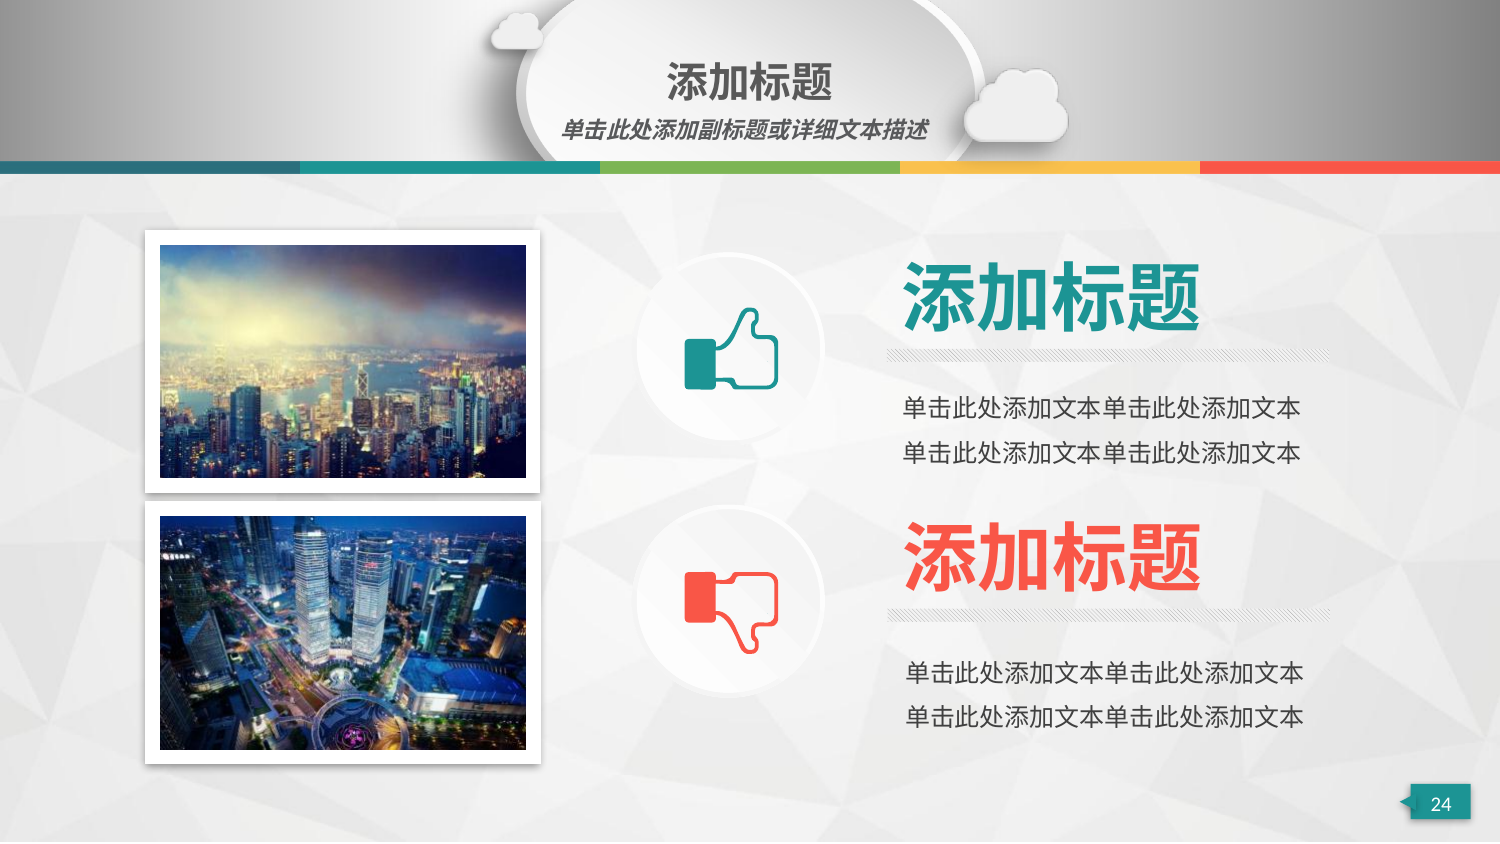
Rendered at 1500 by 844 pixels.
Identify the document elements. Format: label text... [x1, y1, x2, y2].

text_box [631, 504, 826, 698]
text_box 添加标题 [887, 520, 1218, 607]
text_box [885, 347, 1331, 364]
text_box [885, 607, 1332, 624]
picture [0, 0, 1500, 842]
text_box 单击此处添加副标题或详细文本描述 [545, 108, 943, 151]
text_box 单击此处添加文本单击此处添加文本 单击此处添加文本单击此处添加文本 [890, 634, 1347, 740]
text_box 添加标题 [584, 55, 916, 106]
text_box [631, 252, 826, 446]
text_box 添加标题 [886, 242, 1217, 347]
text_box 单击此处添加文本单击此处添加文本 单击此处添加文本单击此处添加文本 [887, 370, 1344, 520]
